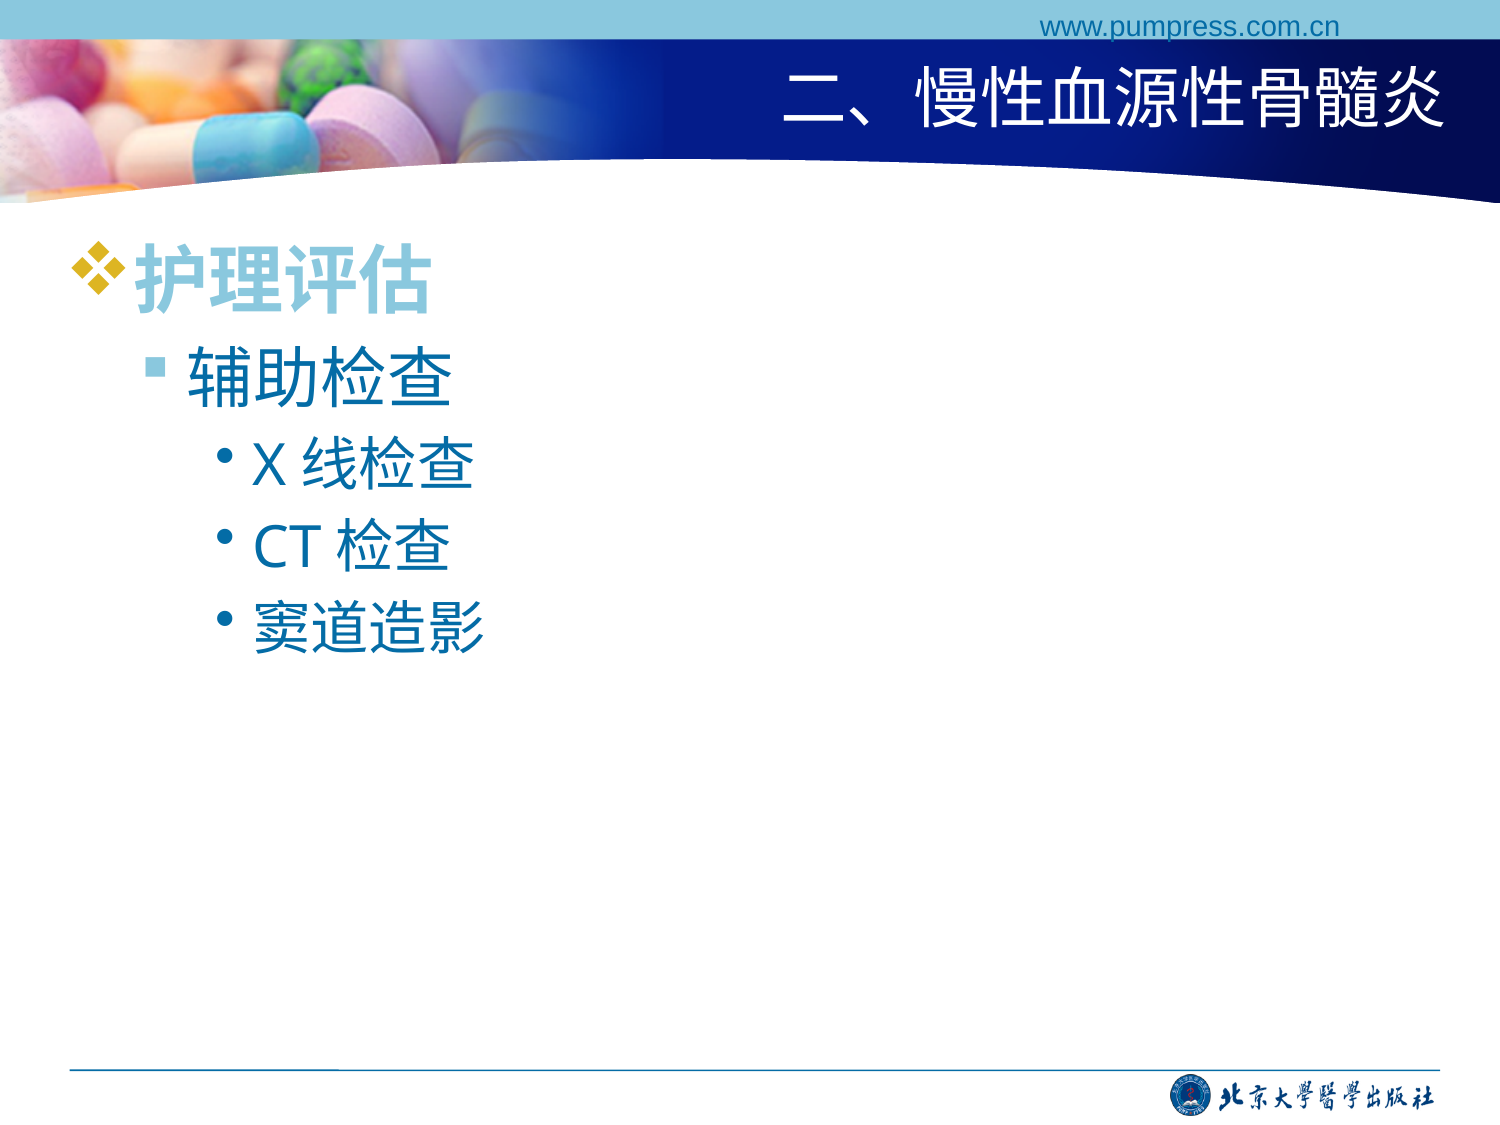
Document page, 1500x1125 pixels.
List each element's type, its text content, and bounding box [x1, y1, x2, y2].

picture [1170, 1074, 1436, 1118]
picture [0, 40, 1500, 203]
list 护理评估 辅助检查 X线检查 CT检查 窦道造影 [49, 224, 1463, 1026]
slide_number www.pumpress.com.cn [1025, 0, 1463, 38]
title 二、慢性血源性骨髓炎 [137, 49, 1463, 143]
